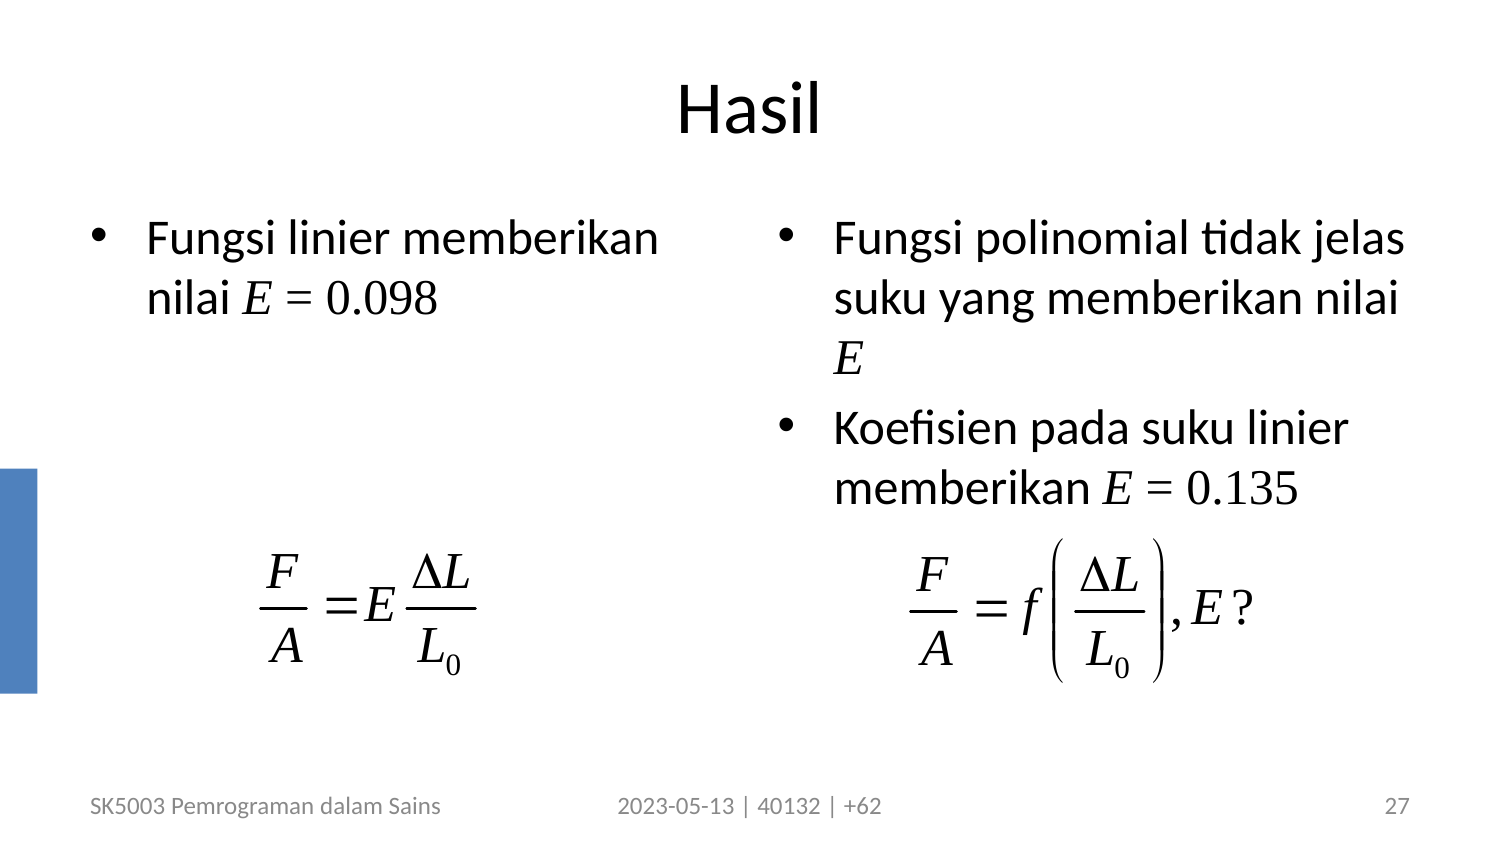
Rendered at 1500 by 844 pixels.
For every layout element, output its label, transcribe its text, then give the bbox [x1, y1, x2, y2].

list Fungsi linier memberikan nilai E = 0.098 [74, 196, 738, 754]
title Hasil [74, 33, 1426, 175]
slide_number 27 [1074, 782, 1425, 827]
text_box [899, 525, 1264, 698]
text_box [249, 533, 490, 690]
footer 2023-05-13 | 40132 | +62 [512, 782, 988, 827]
slide_number SK5003 Pemrograman dalam Sains [75, 782, 463, 827]
list Fungsi polinomial tidak jelas suku yang memberikan nilai E Koefisien pada suku linier memberikan E = 0.135 [762, 196, 1426, 754]
